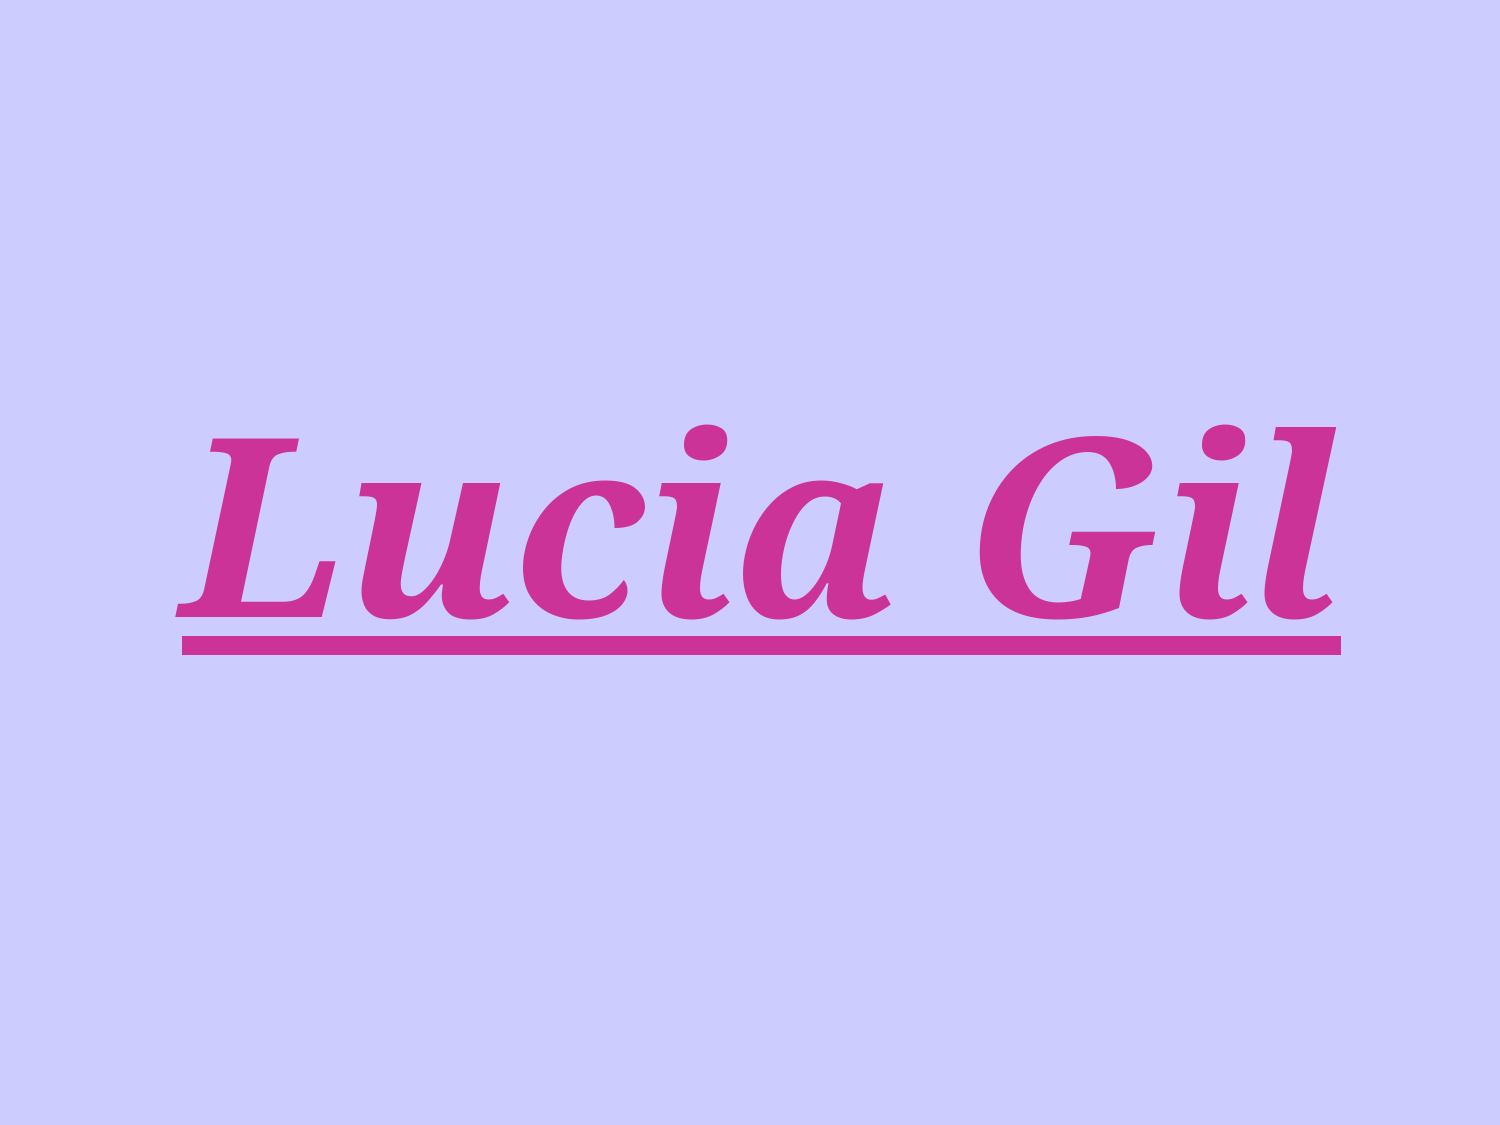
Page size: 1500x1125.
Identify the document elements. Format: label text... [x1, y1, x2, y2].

title Lucia Gil [123, 397, 1399, 639]
